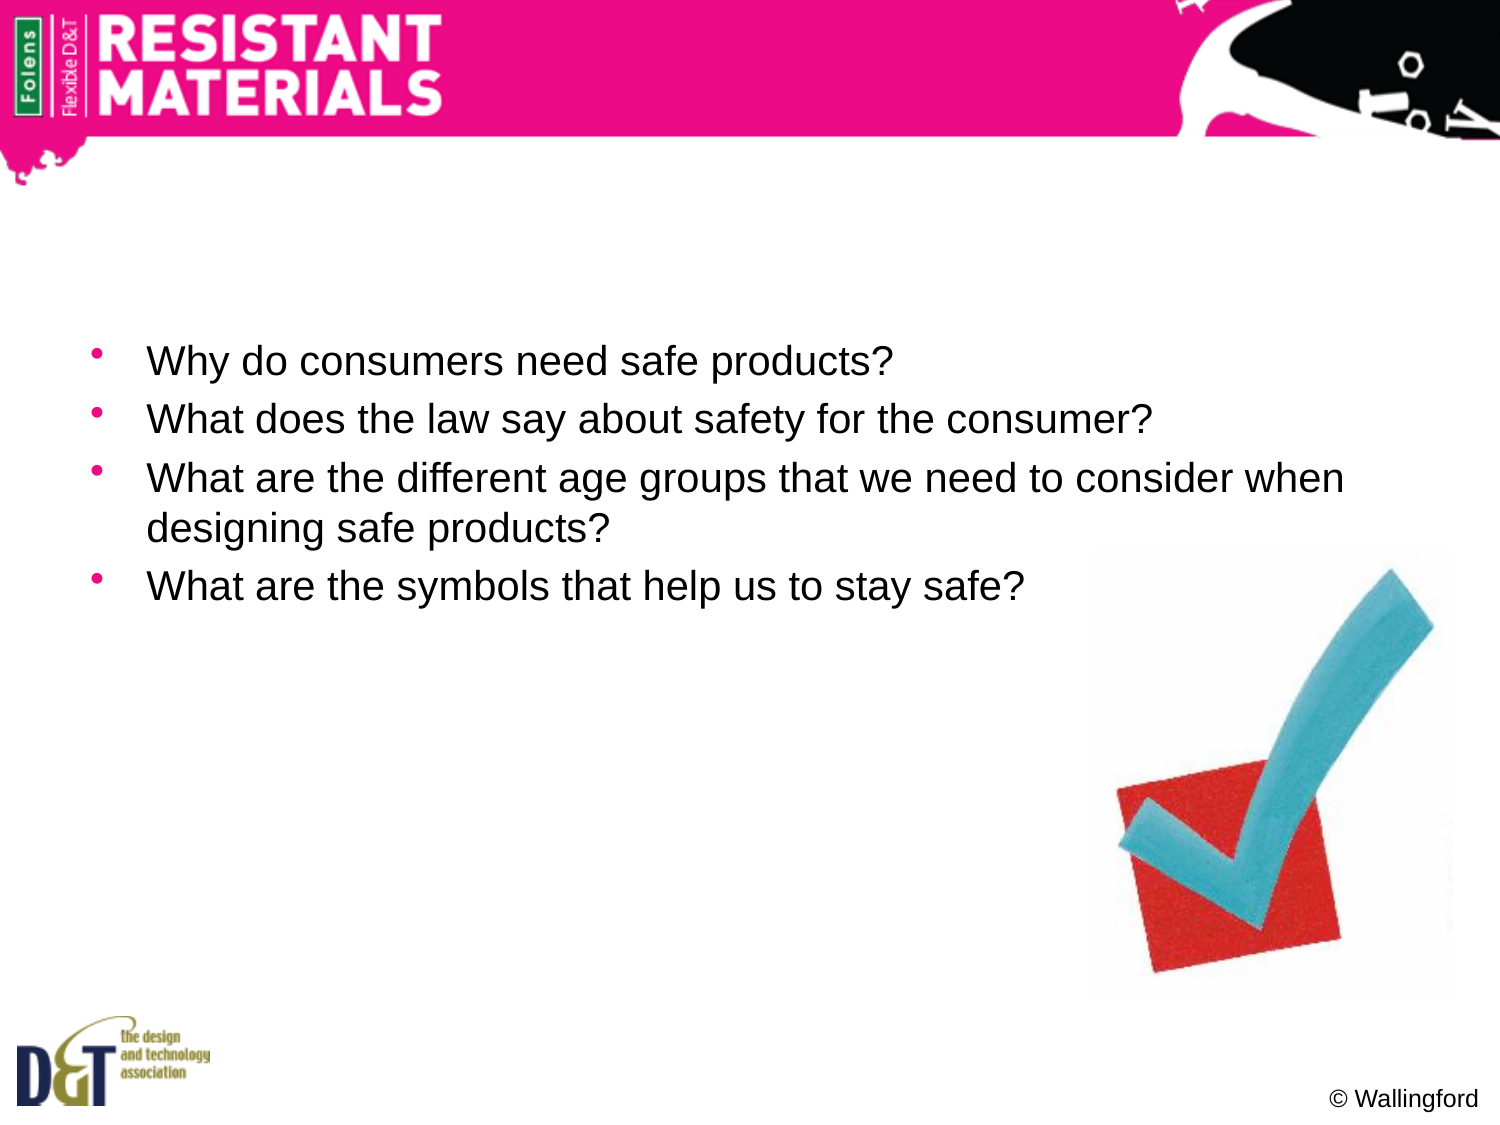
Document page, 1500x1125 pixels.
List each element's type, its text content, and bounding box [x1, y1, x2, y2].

footer © Wallingford [1257, 1074, 1495, 1125]
list Why do consumers need safe products? What does the law say about safety for the consumer? What are the different age groups that we need to consider when designing safe products? What are the symbols that help us to stay safe? [75, 326, 1425, 1005]
picture [0, 0, 1500, 1125]
